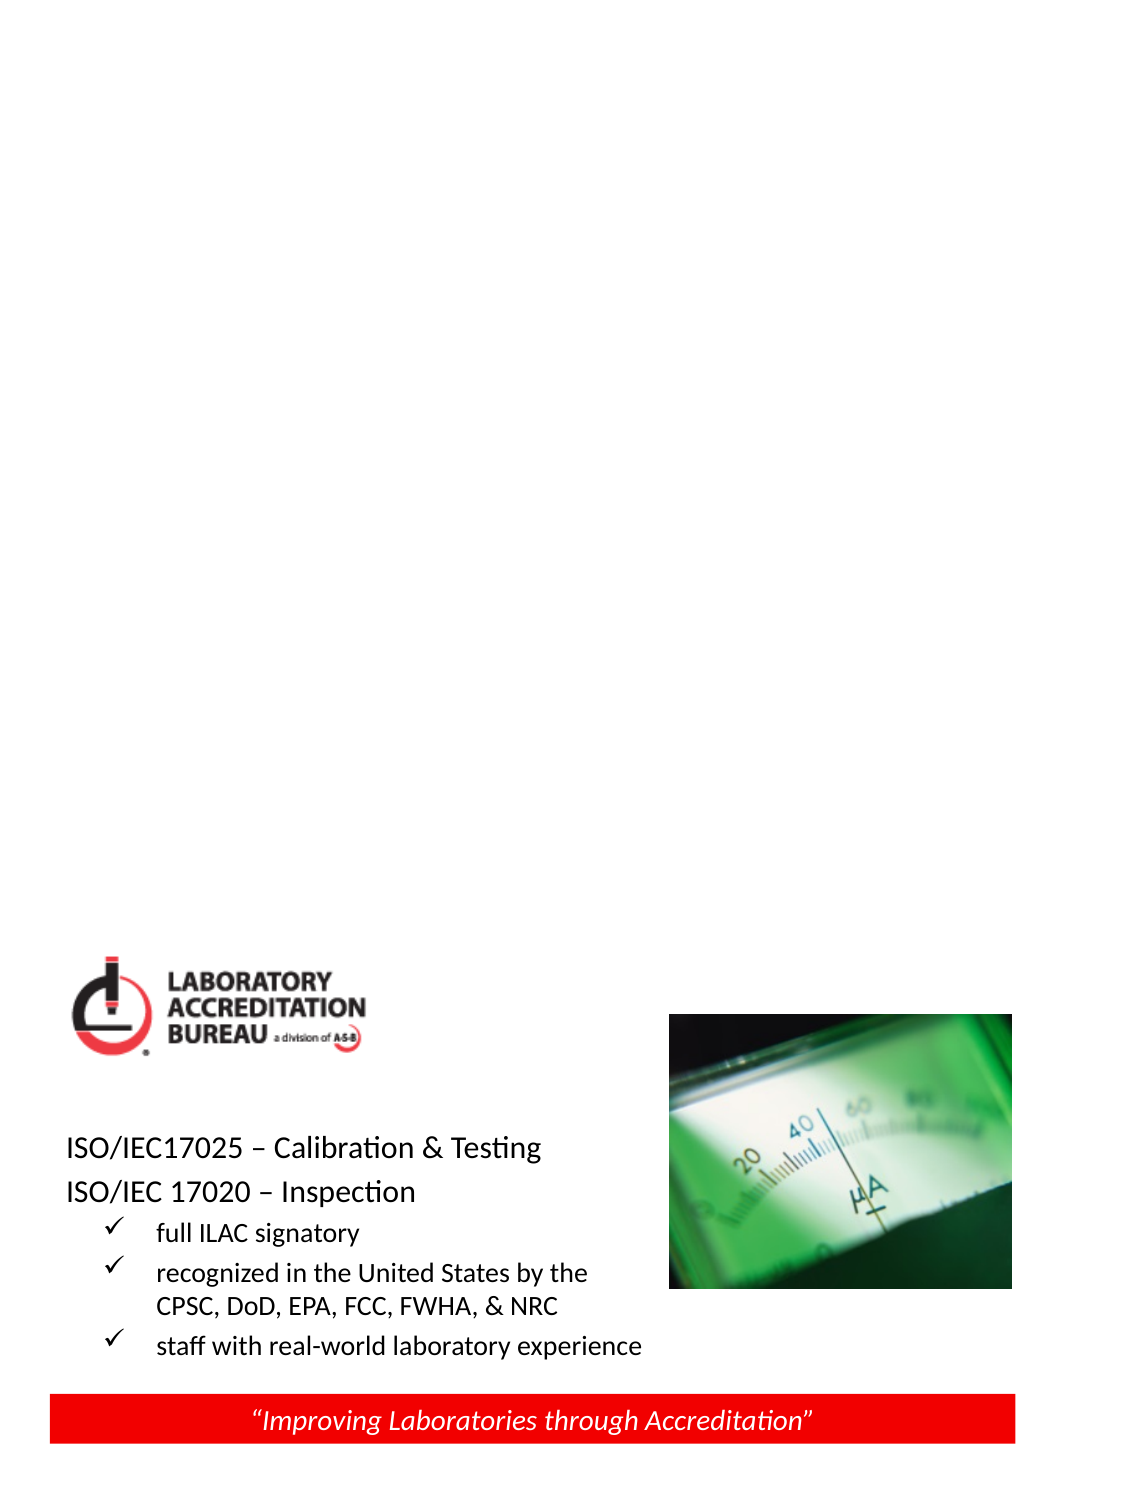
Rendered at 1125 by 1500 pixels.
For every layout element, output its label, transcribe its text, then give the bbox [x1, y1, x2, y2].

picture [669, 1014, 1012, 1289]
text_box ISO/IEC17025 – Calibration & Testing ISO/IEC 17020 – Inspection full ILAC signatory recognized in the United States by the CPSC, DoD, EPA, FCC, FWHA, & NRC staff with real-world laboratory experience [51, 1118, 670, 1394]
picture [49, 949, 388, 1065]
text_box “Improving Laboratories through Accreditation” [49, 1393, 1016, 1444]
